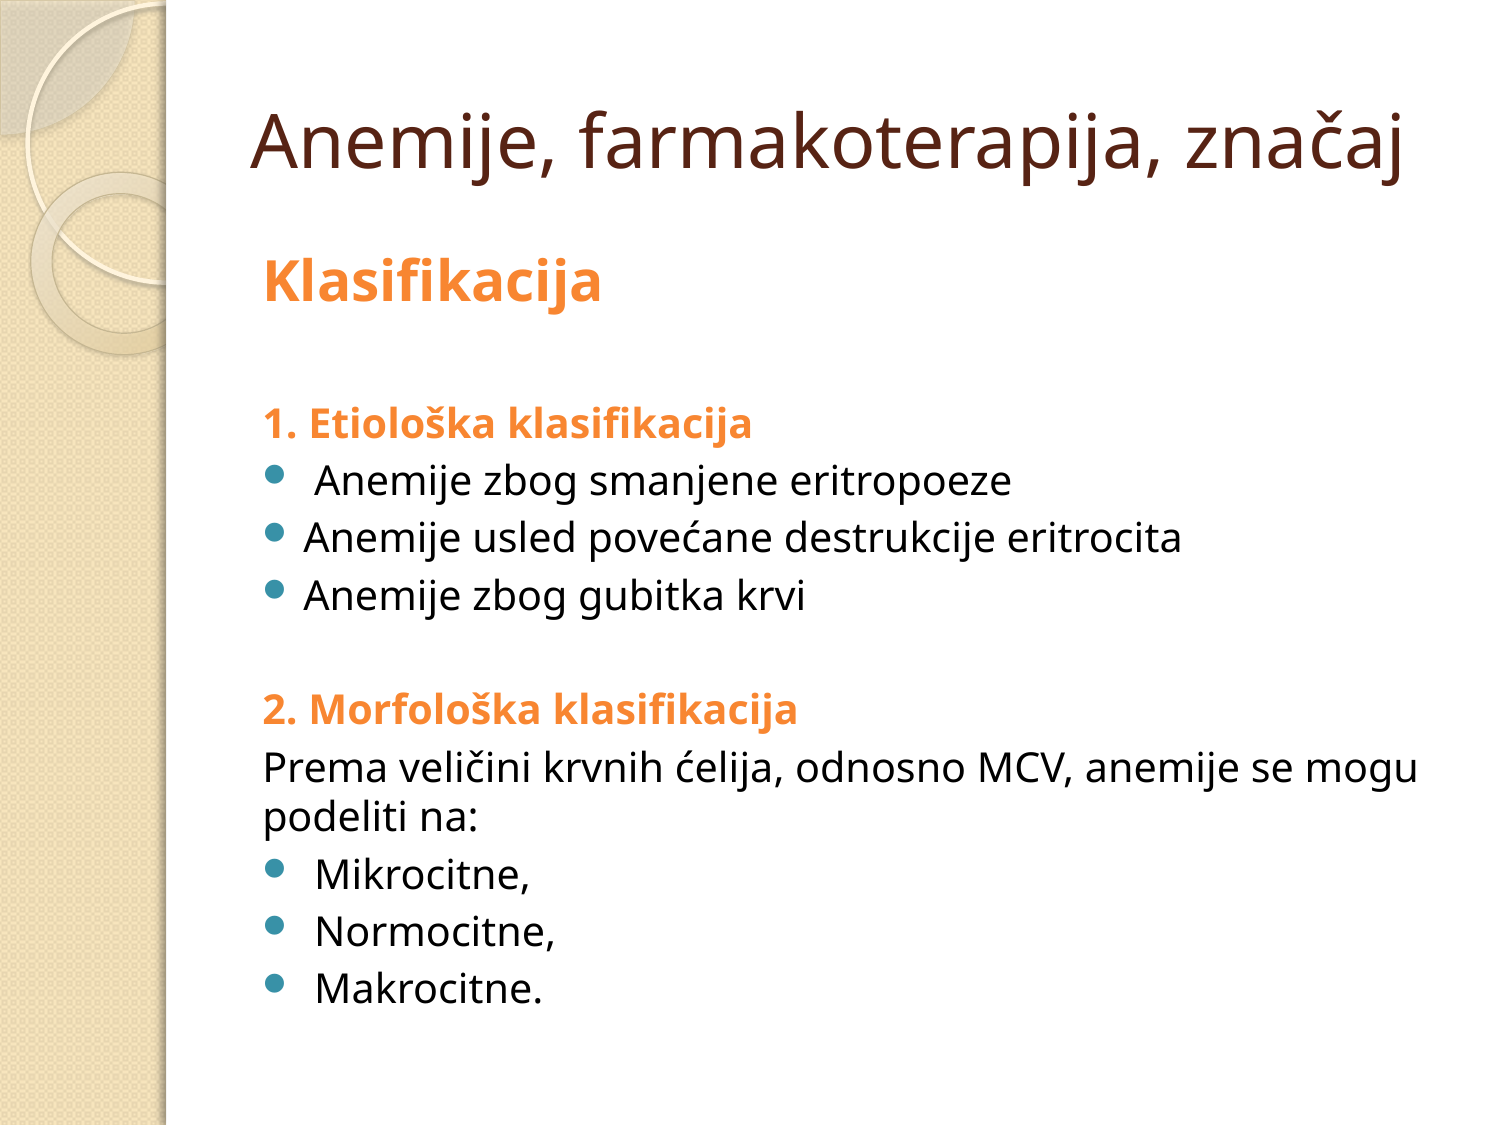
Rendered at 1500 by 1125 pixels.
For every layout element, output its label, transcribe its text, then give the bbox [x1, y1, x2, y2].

title Anemije, farmakoterapija, značaj [235, 45, 1466, 233]
list Klasifikacija 1. Etiološka klasifikacija Anemije zbog smanjene eritropoeze Anemije usled povećane destrukcije eritrocita Anemije zbog gubitka krvi 2. Morfološka klasifikacija Prema veličini krvnih ćelija, odnosno MCV, anemije se mogu podeliti na: Mikrocitne, Normocitne, Makrocitne. [235, 237, 1466, 1025]
